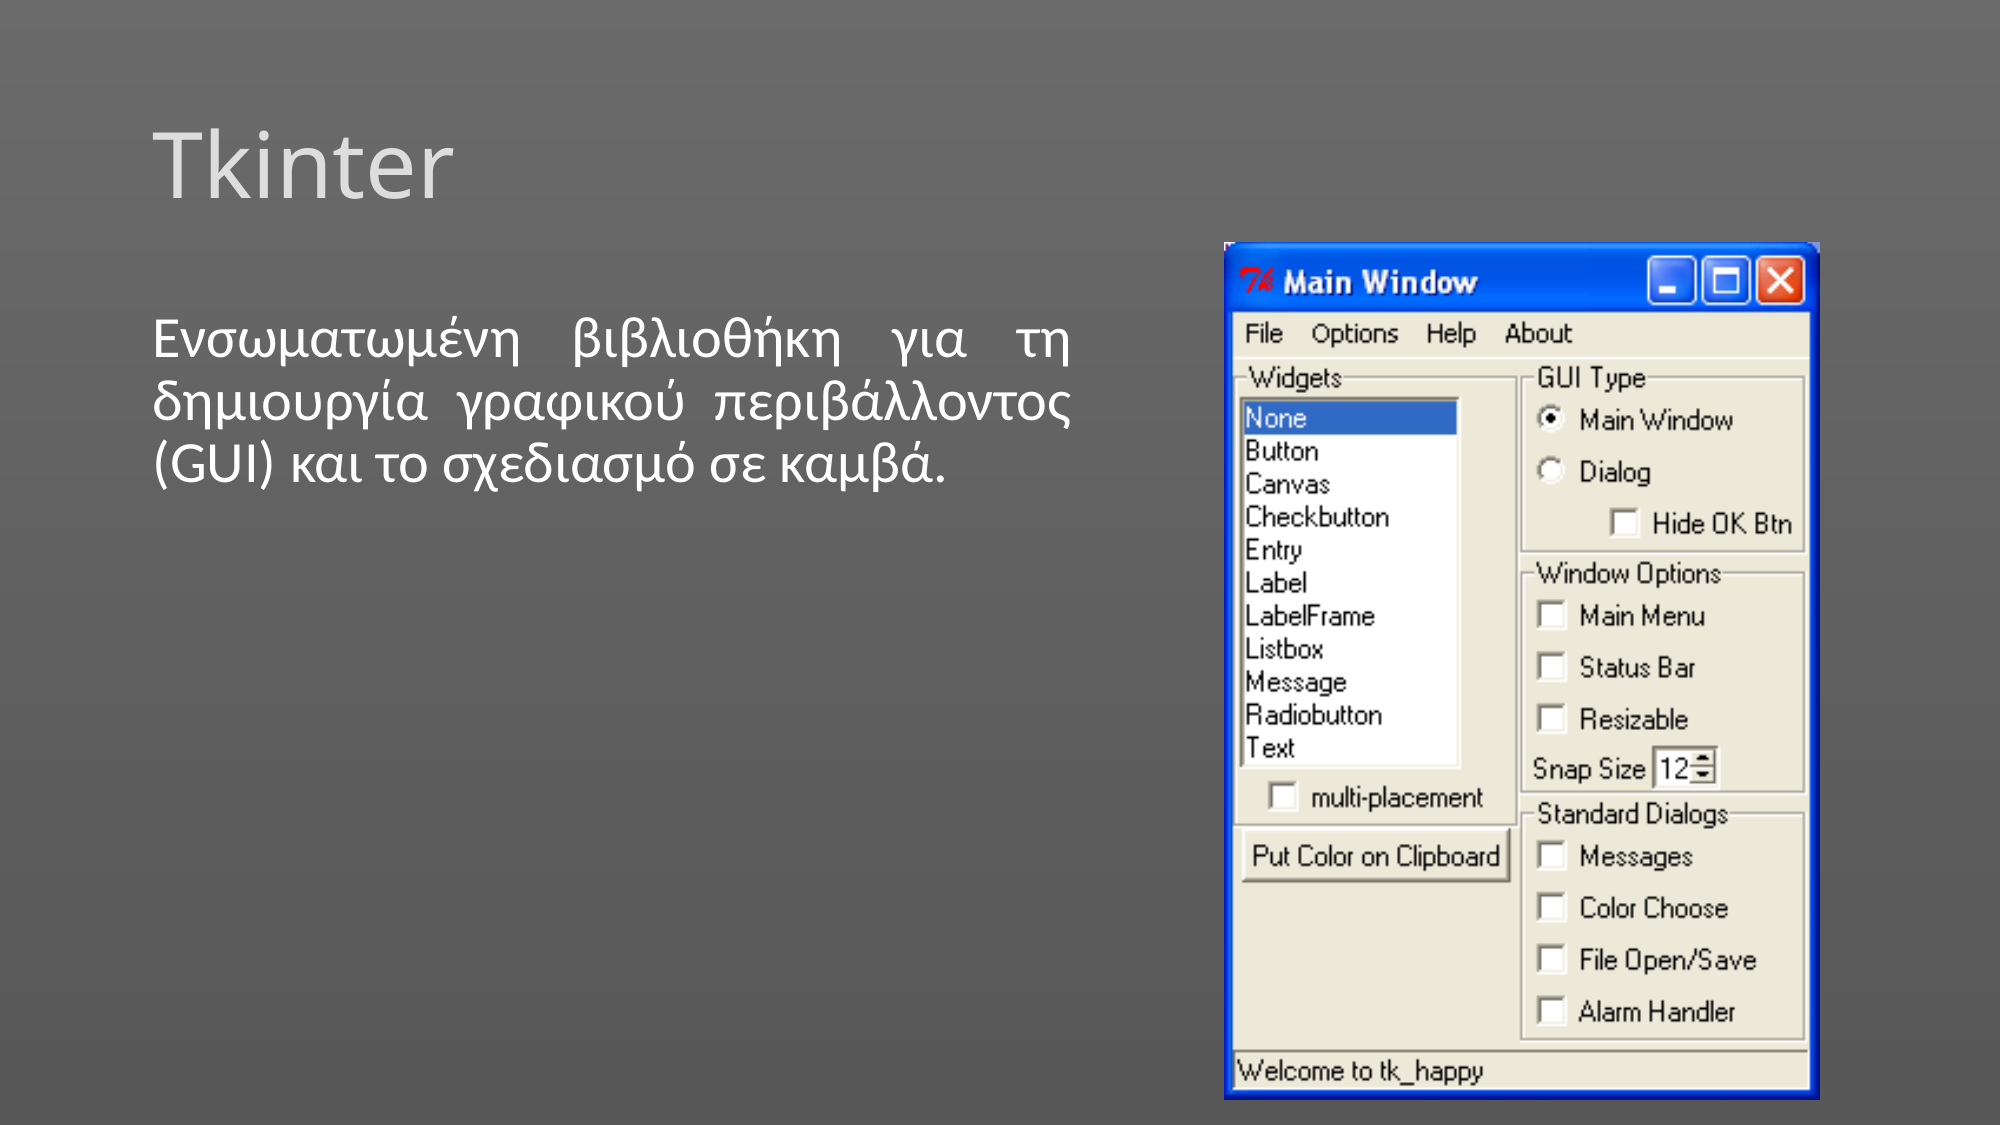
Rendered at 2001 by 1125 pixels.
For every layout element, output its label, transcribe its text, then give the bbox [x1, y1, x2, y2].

list Ενσωματωμένη βιβλιοθήκη για τη δημιουργία γραφικού περιβάλλοντος (GUI) και το σχεδιασμό σε καμβά. [137, 299, 1087, 650]
title Tkinter [137, 59, 1863, 278]
picture [1224, 242, 1820, 1100]
